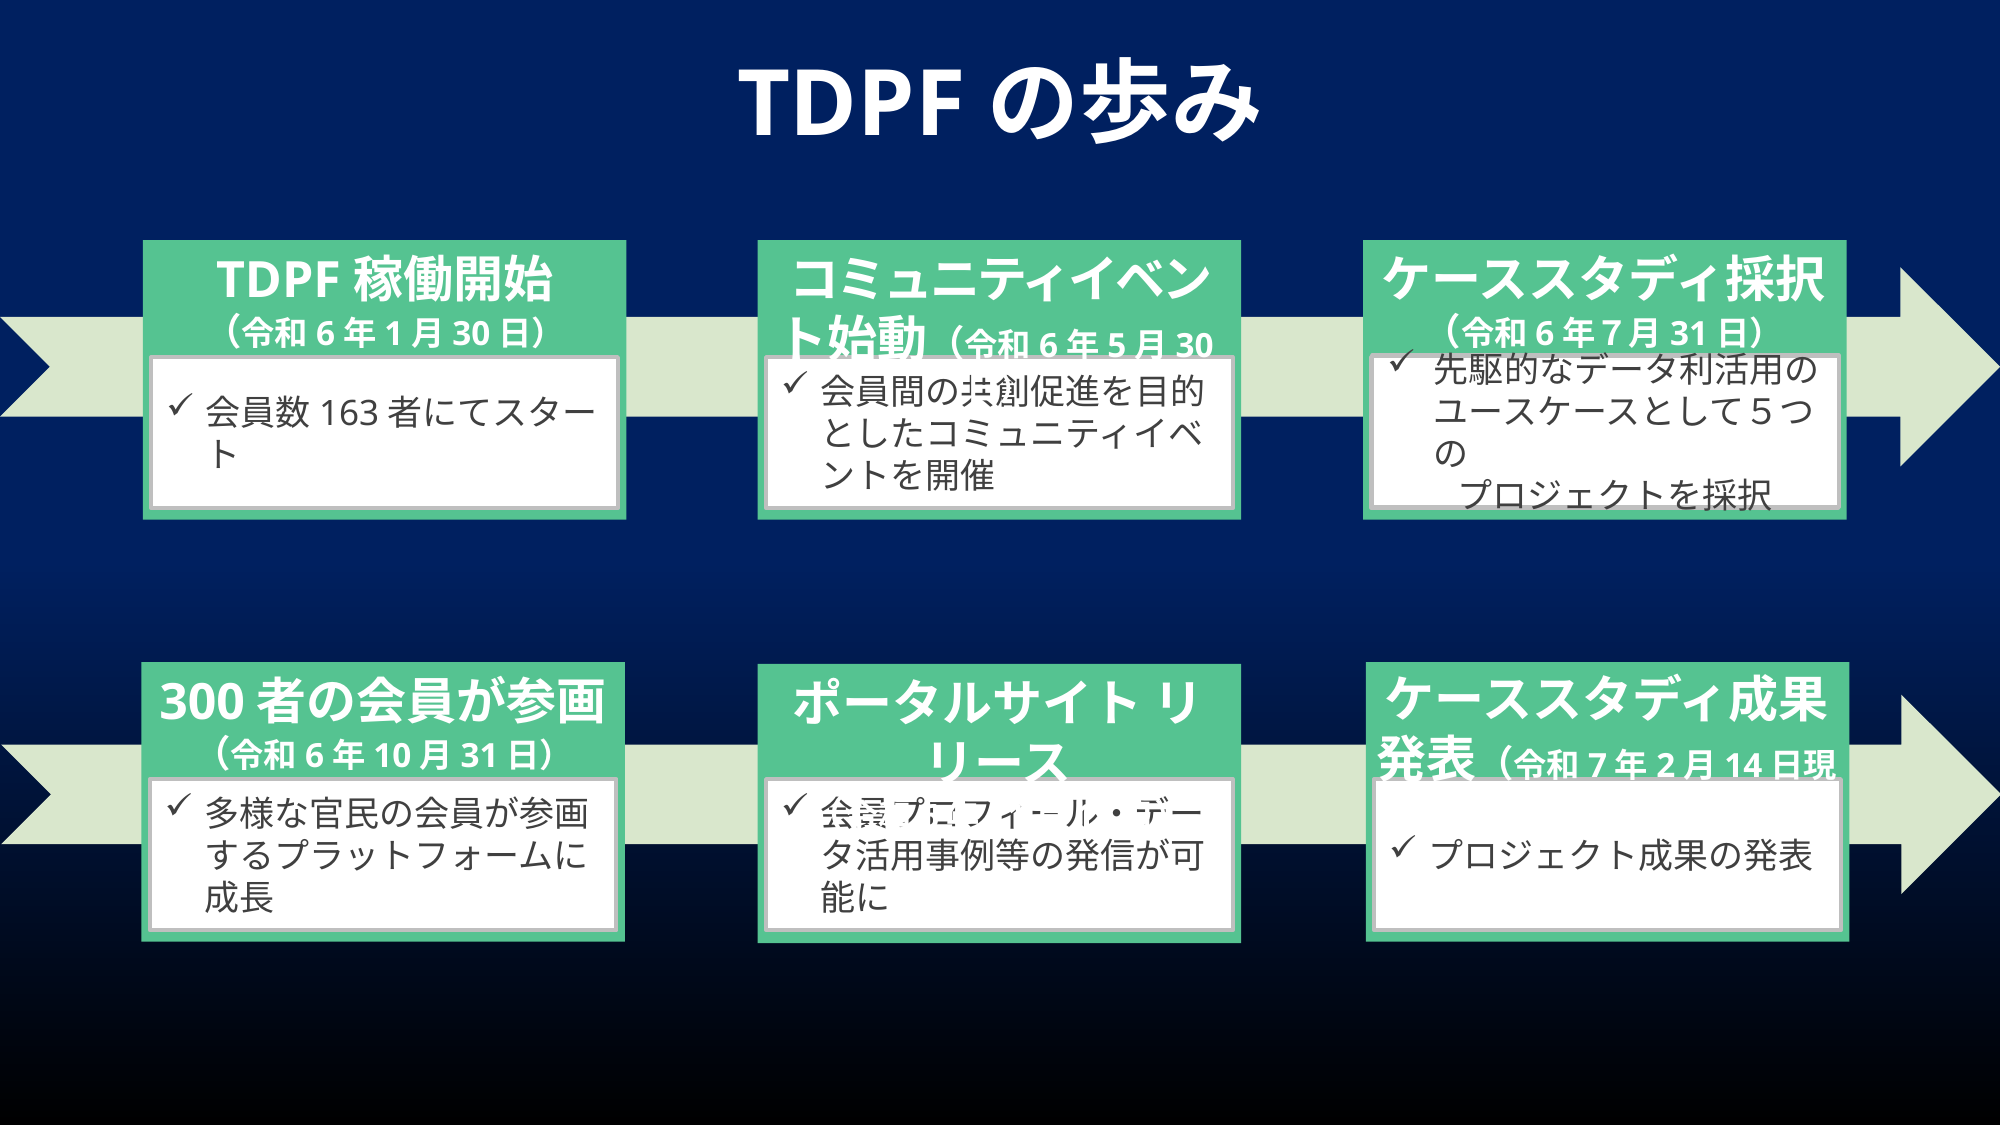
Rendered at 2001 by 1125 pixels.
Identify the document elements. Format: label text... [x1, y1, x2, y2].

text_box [142, 239, 627, 520]
text_box [1, 744, 135, 845]
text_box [757, 239, 1242, 520]
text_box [141, 661, 626, 942]
text_box [1872, 694, 2000, 895]
text_box [1246, 316, 1334, 417]
text_box [0, 316, 137, 417]
text_box [631, 316, 752, 417]
text_box [630, 744, 744, 845]
title TDPFの歩み [84, 47, 1916, 149]
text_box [749, 663, 1246, 944]
text_box [1872, 267, 2000, 467]
text_box [1251, 744, 1340, 845]
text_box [1339, 239, 1867, 520]
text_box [1345, 660, 1868, 942]
